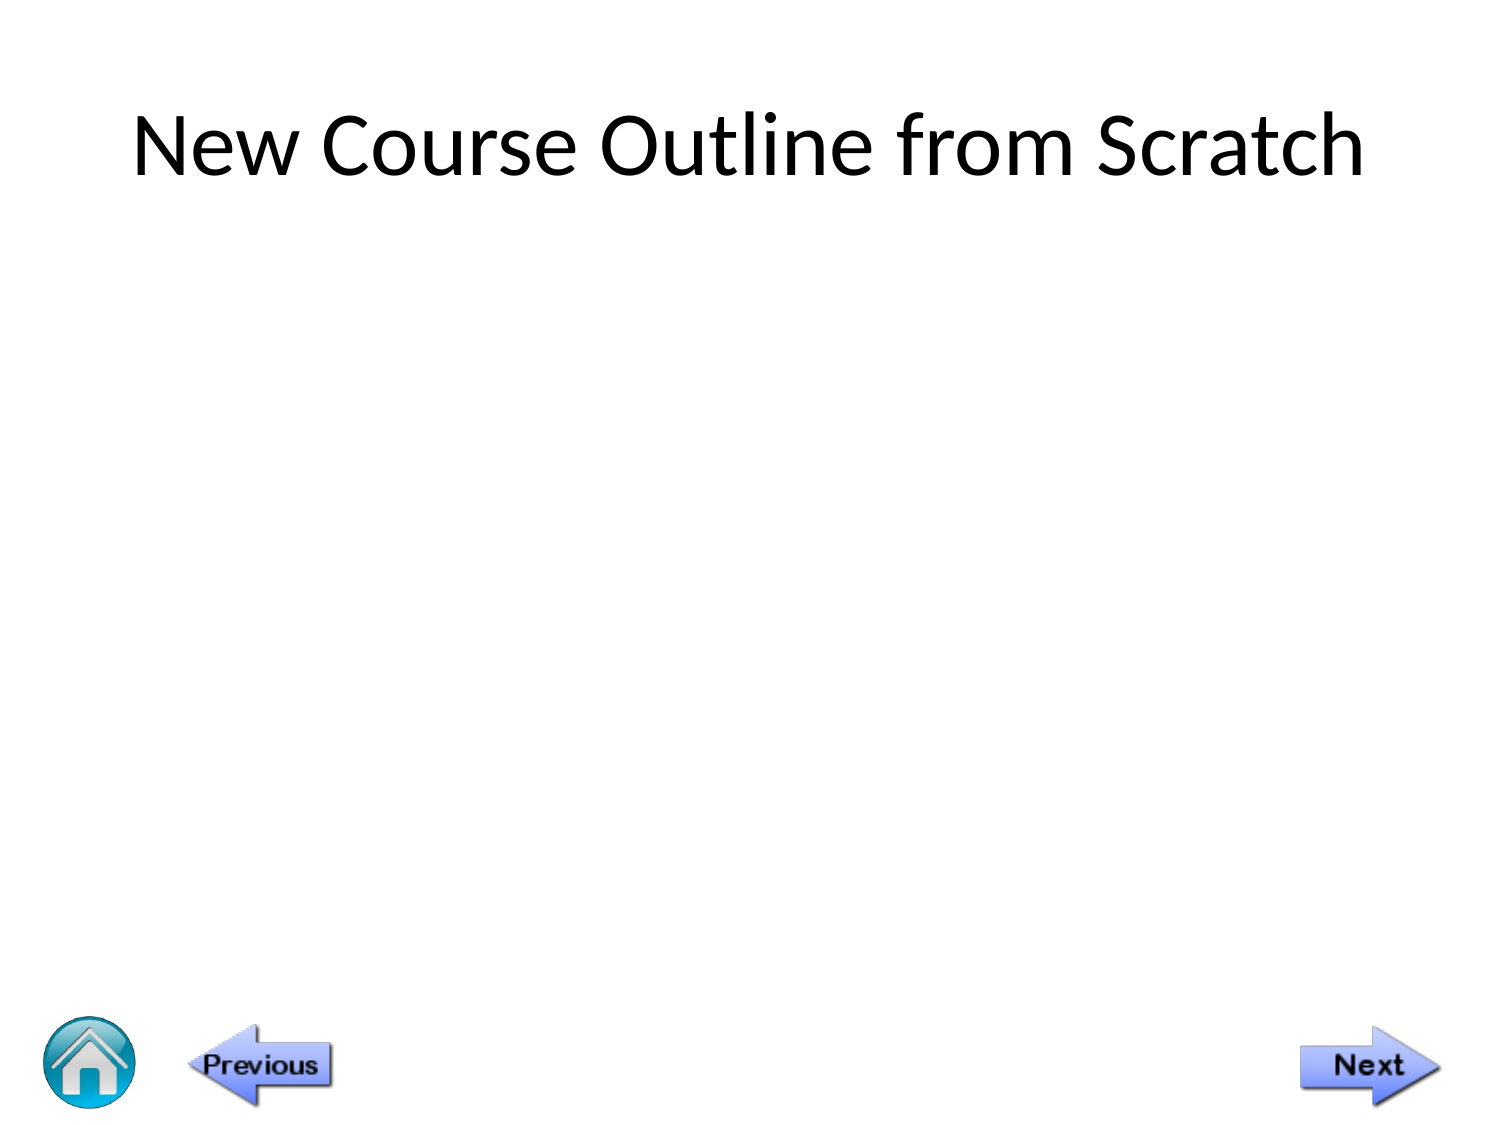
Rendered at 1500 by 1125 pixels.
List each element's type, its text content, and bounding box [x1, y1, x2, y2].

picture [37, 1009, 141, 1113]
title New Course Outline from Scratch [75, 45, 1425, 233]
picture [187, 1023, 338, 1113]
picture [1299, 1025, 1447, 1113]
